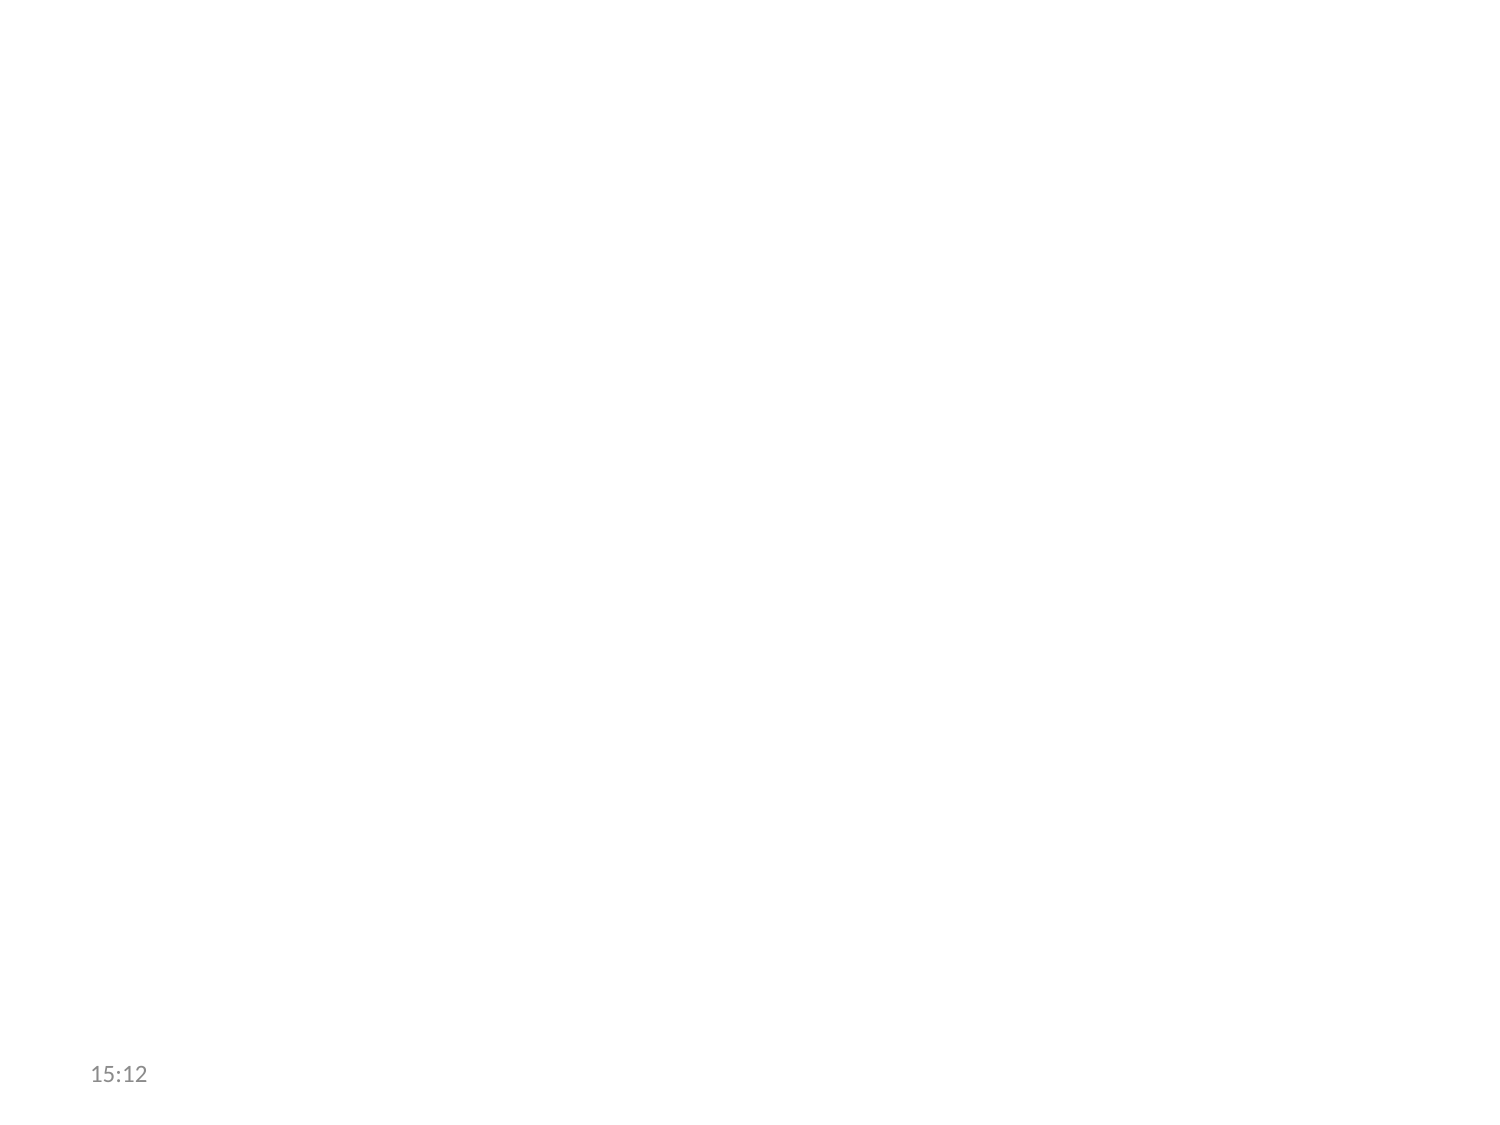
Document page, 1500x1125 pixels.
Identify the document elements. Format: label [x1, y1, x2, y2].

slide_number [75, 1042, 425, 1103]
